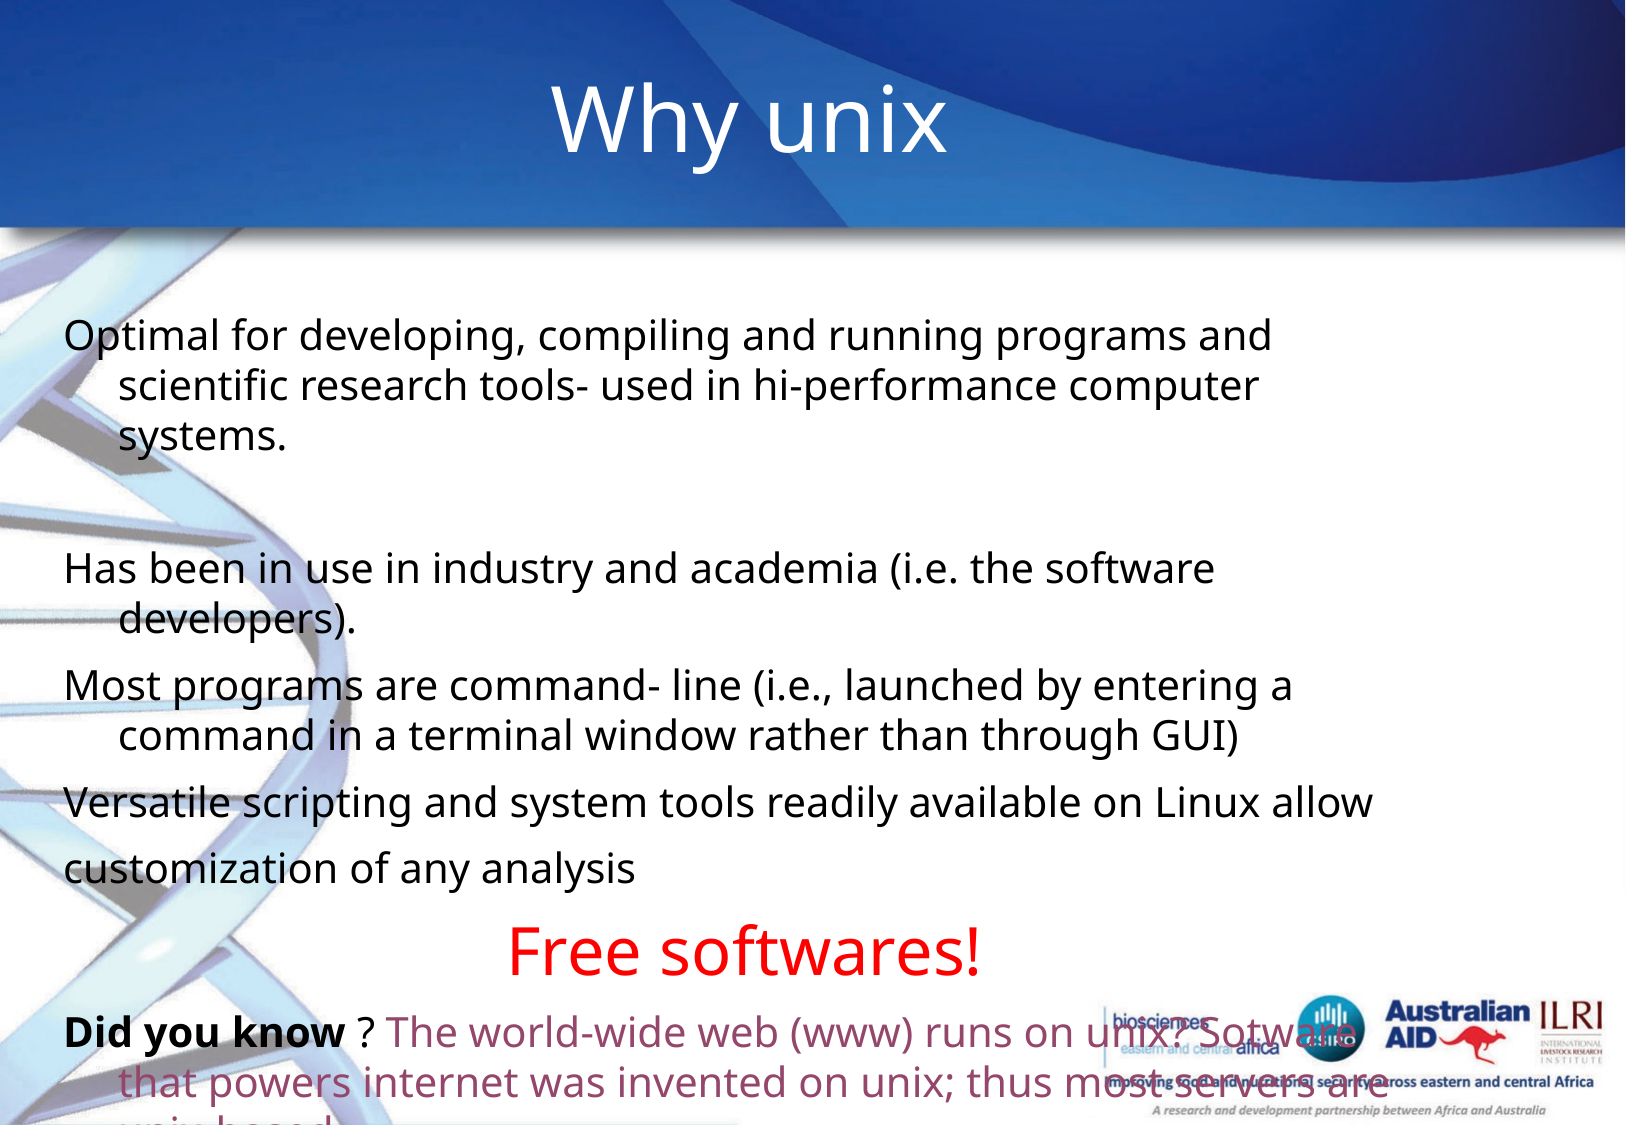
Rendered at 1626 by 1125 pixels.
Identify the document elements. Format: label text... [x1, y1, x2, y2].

text_box Why unix [74, 45, 1425, 188]
text_box Optimal for developing, compiling and running programs and scientific research tools- used in hi-performance computer systems. Has been in use in industry and academia (i.e. the software developers). Most programs are command- line (i.e., launched by entering a command in a terminal window rather than through GUI) Versatile scripting and system tools readily available on Linux allow customization of any analysis Free softwares! Did you know ? The world-wide web (www) runs on unix? Sotware that powers internet was invented on unix; thus most servers are unix-based. [47, 301, 1441, 1063]
picture [0, 0, 1626, 1125]
